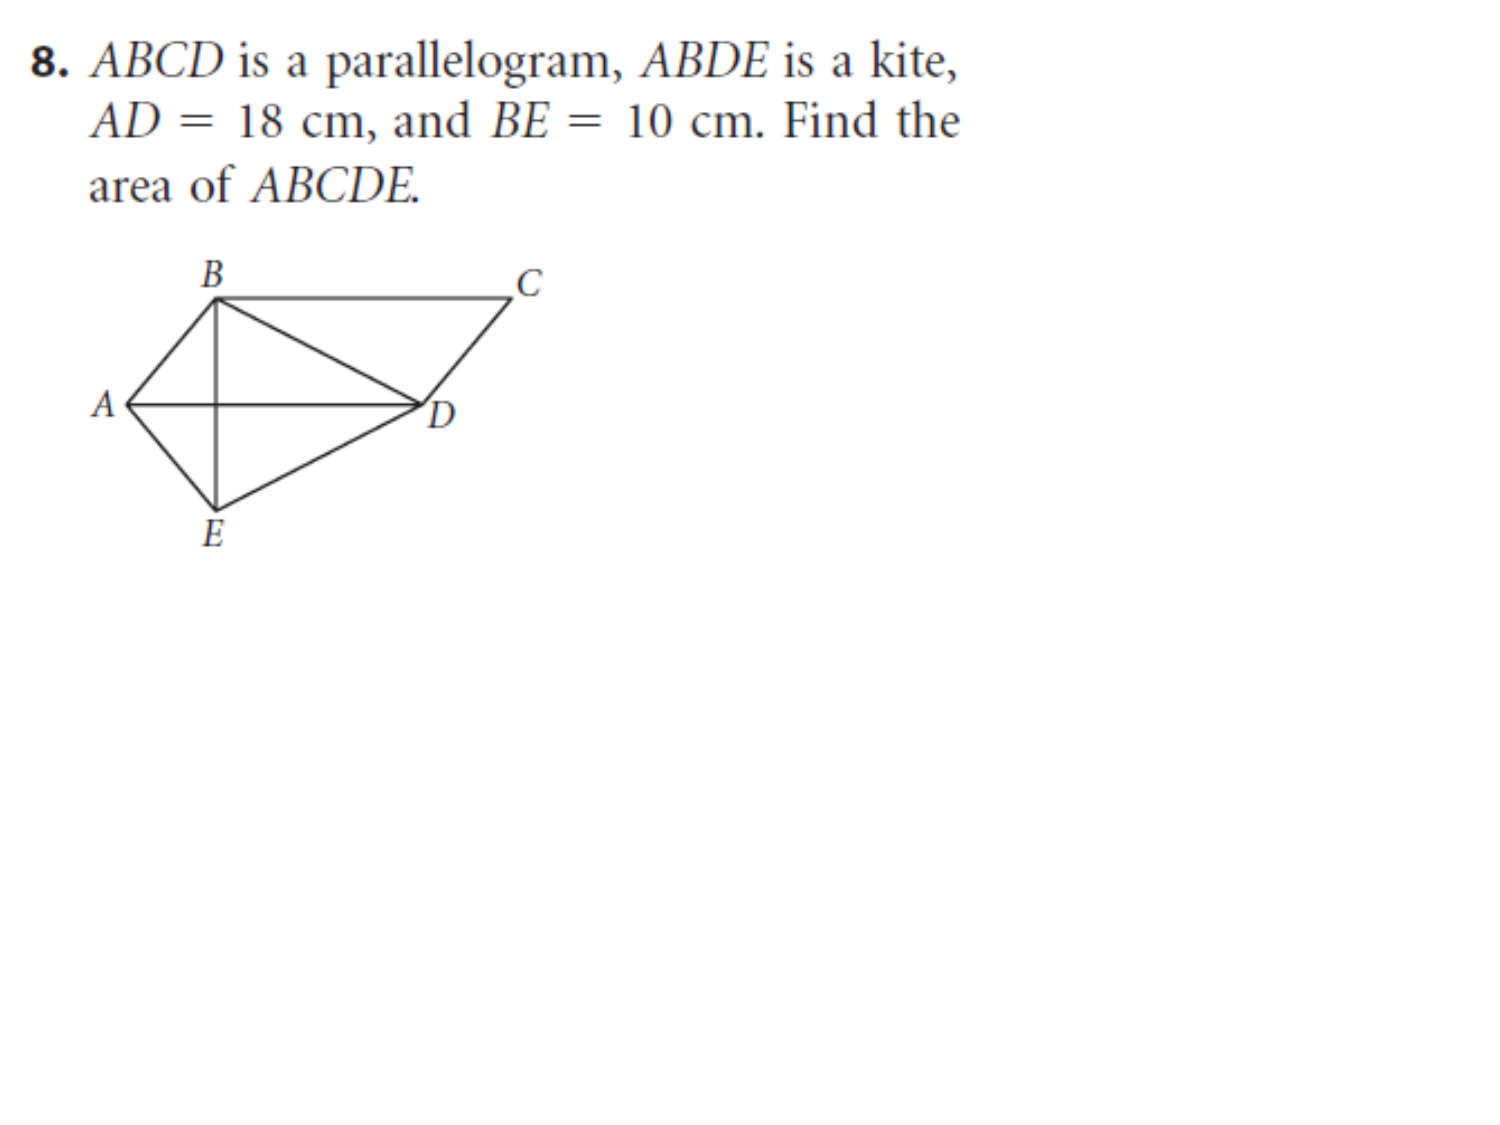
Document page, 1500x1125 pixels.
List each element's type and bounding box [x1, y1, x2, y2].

picture [5, 24, 976, 565]
